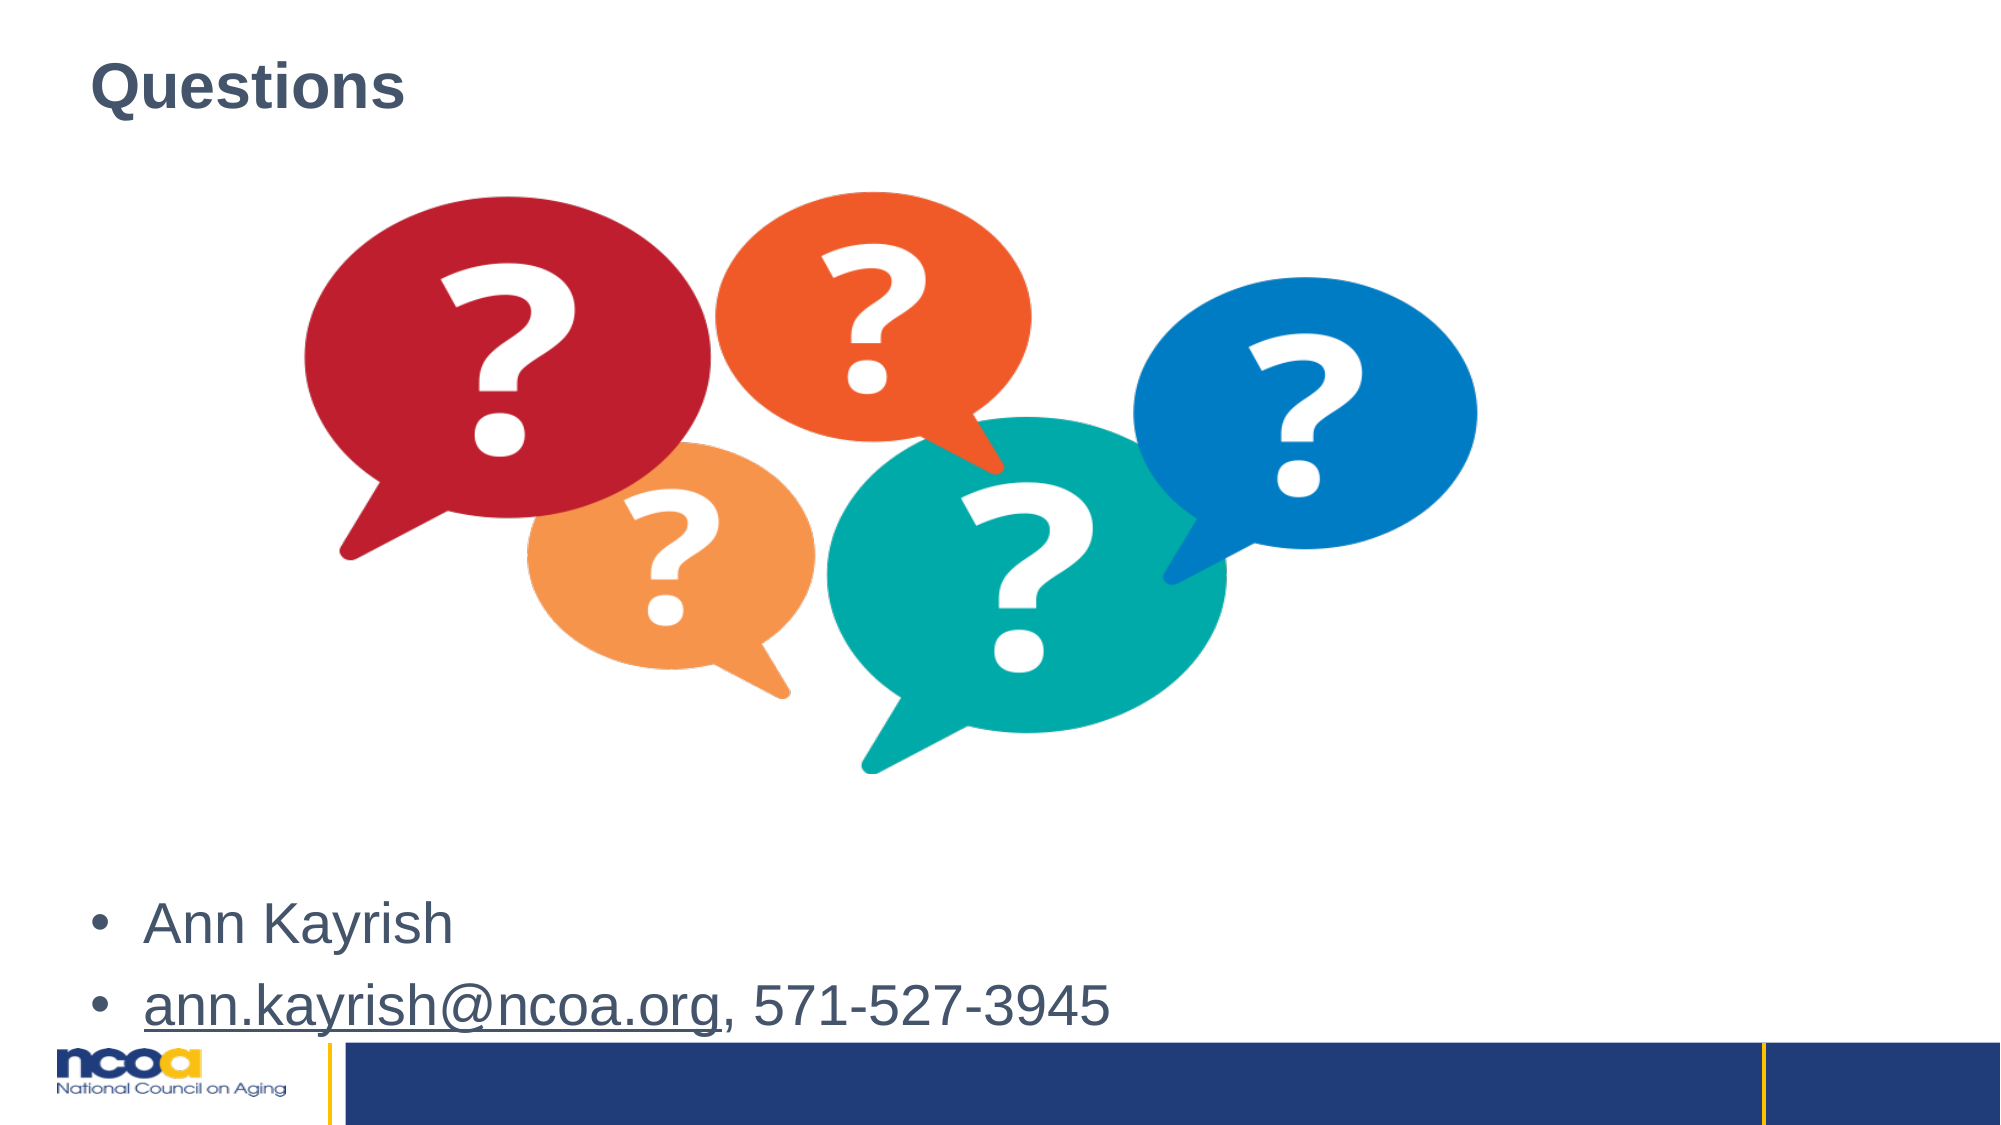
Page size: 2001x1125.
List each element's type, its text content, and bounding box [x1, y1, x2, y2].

picture [57, 1048, 286, 1097]
list Ann Kayrish ann.kayrish@ncoa.org, 571-527-3945 [75, 194, 1982, 1048]
title Questions [74, 17, 1982, 158]
picture [298, 157, 1493, 774]
